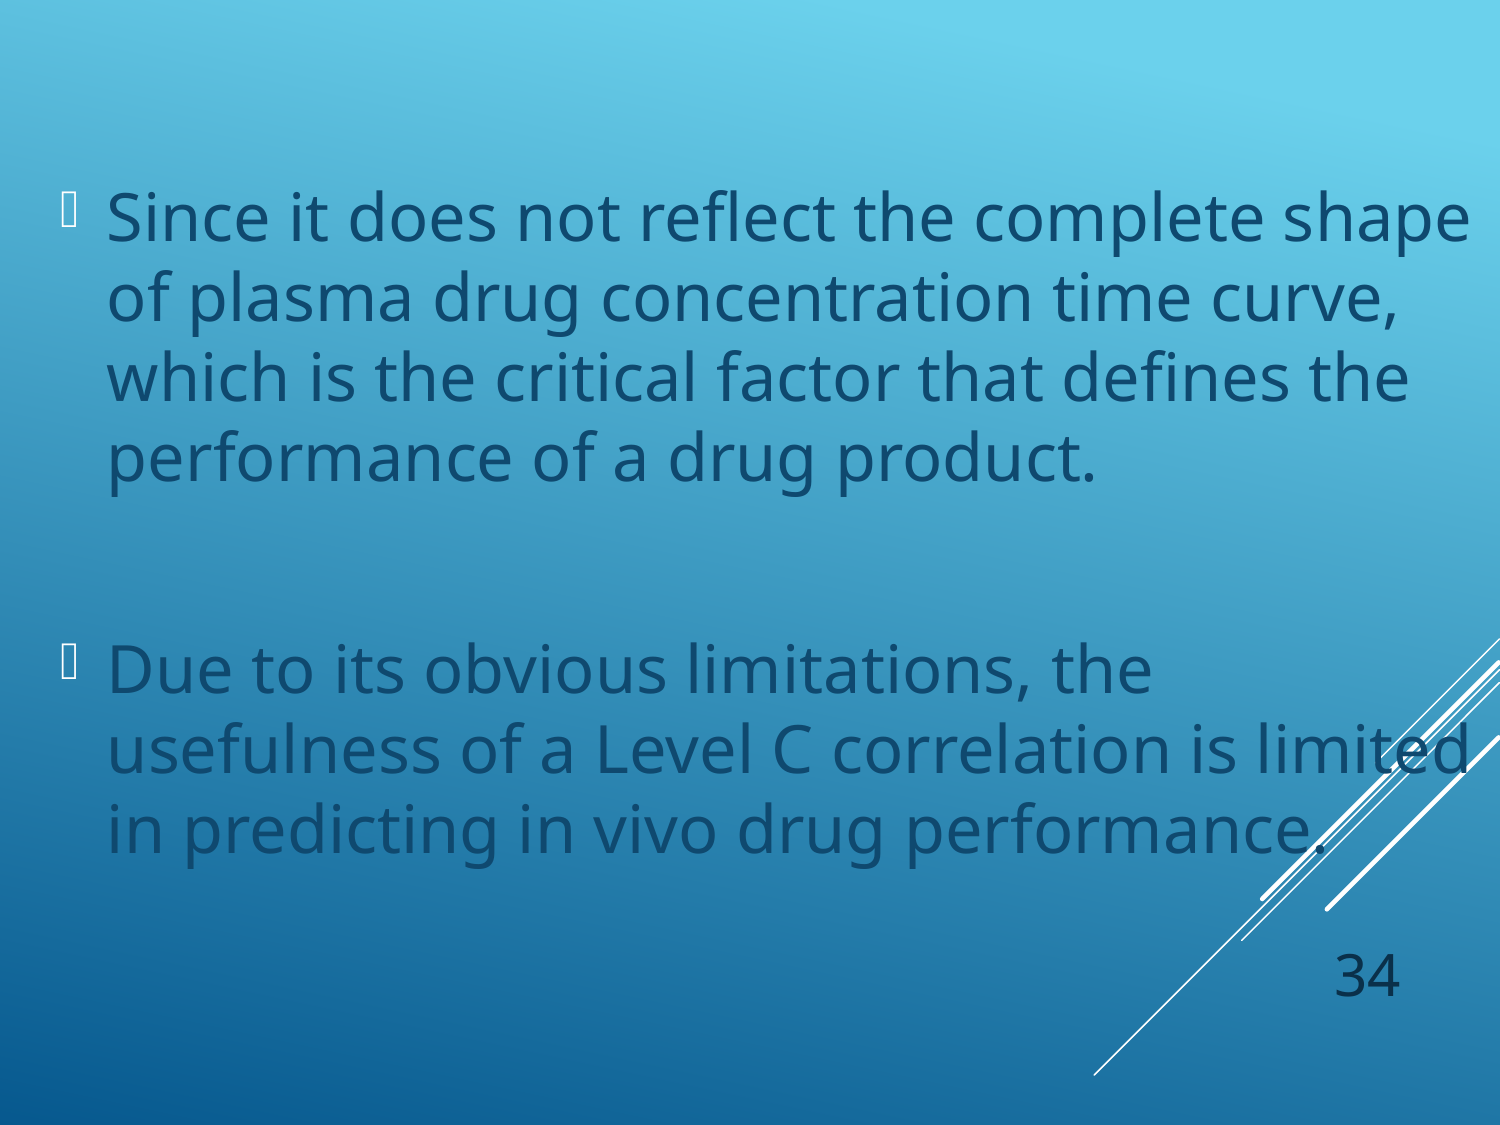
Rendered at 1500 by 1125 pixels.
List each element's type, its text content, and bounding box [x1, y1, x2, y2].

list Since it does not reflect the complete shape of plasma drug concentration time curve, which is the critical factor that defines the performance of a drug product. Due to its obvious limitations, the usefulness of a Level C correlation is limited in predicting in vivo drug performance. [45, 137, 1495, 975]
slide_number 34 [1275, 915, 1416, 1025]
